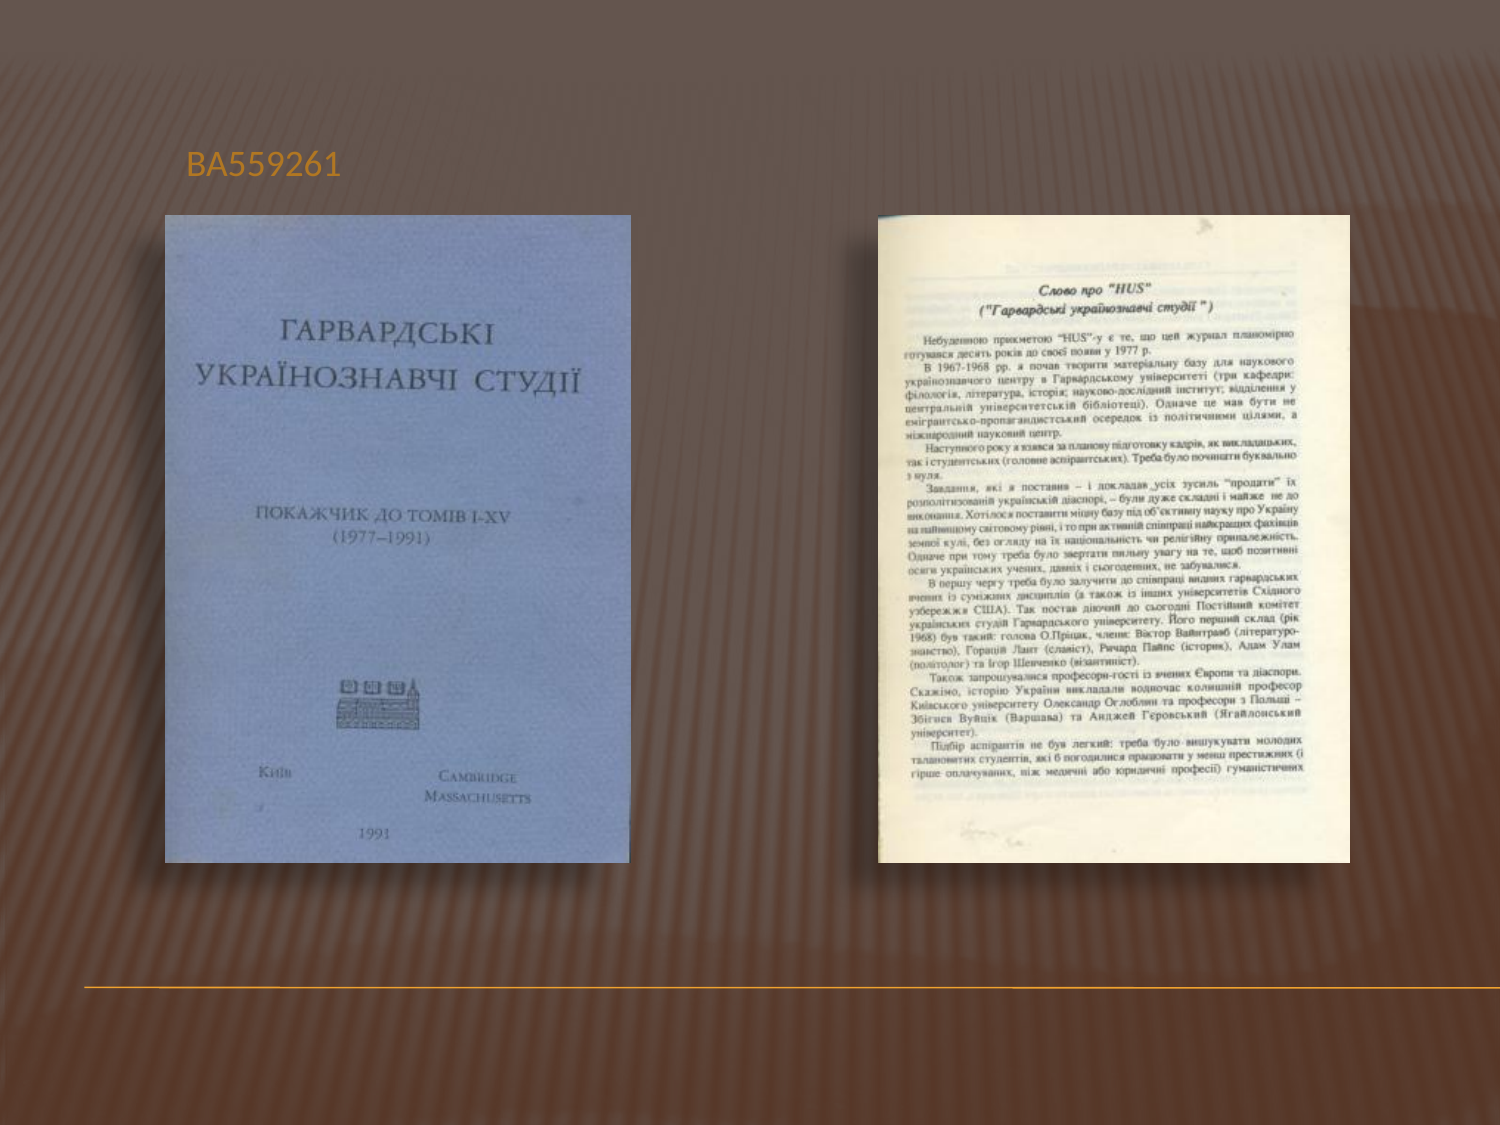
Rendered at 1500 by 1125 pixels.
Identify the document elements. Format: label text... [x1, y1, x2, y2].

list ВА559261 [171, 109, 632, 215]
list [878, 215, 1351, 863]
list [165, 215, 631, 863]
